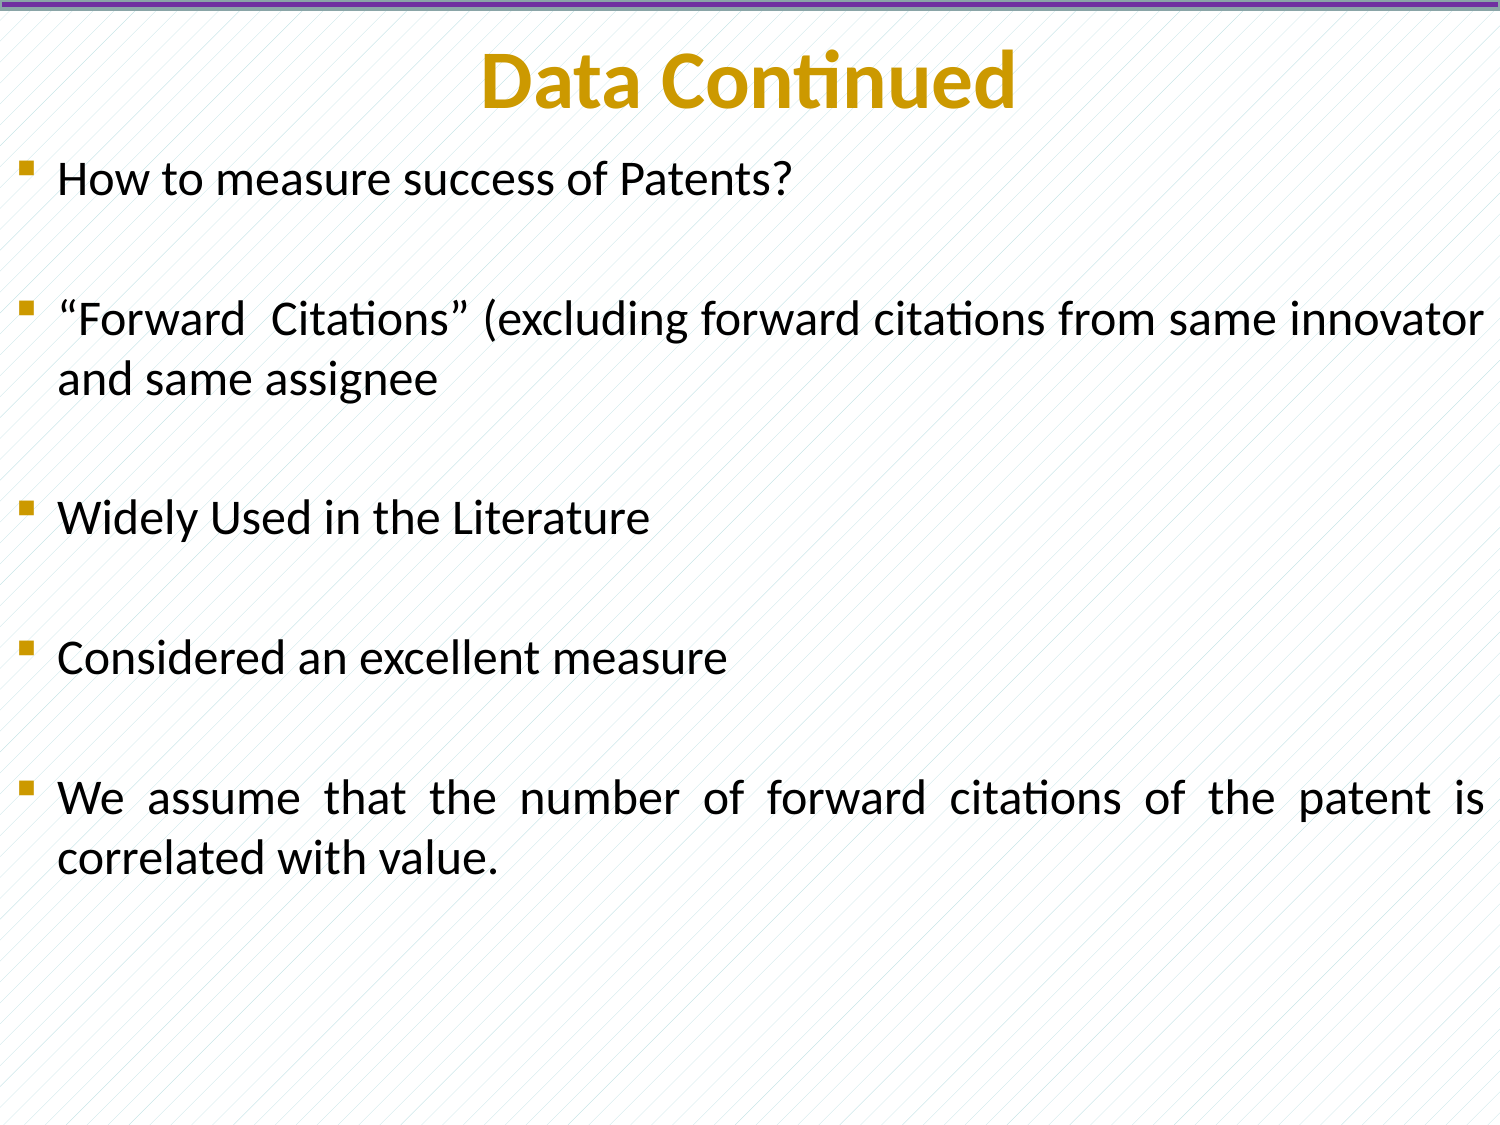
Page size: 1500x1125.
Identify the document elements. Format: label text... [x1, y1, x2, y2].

list How to measure success of Patents? “Forward Citations” (excluding forward citations from same innovator and same assignee Widely Used in the Literature Considered an excellent measure We assume that the number of forward citations of the patent is correlated with value. [0, 137, 1500, 1125]
title Data Continued [0, 0, 1500, 137]
